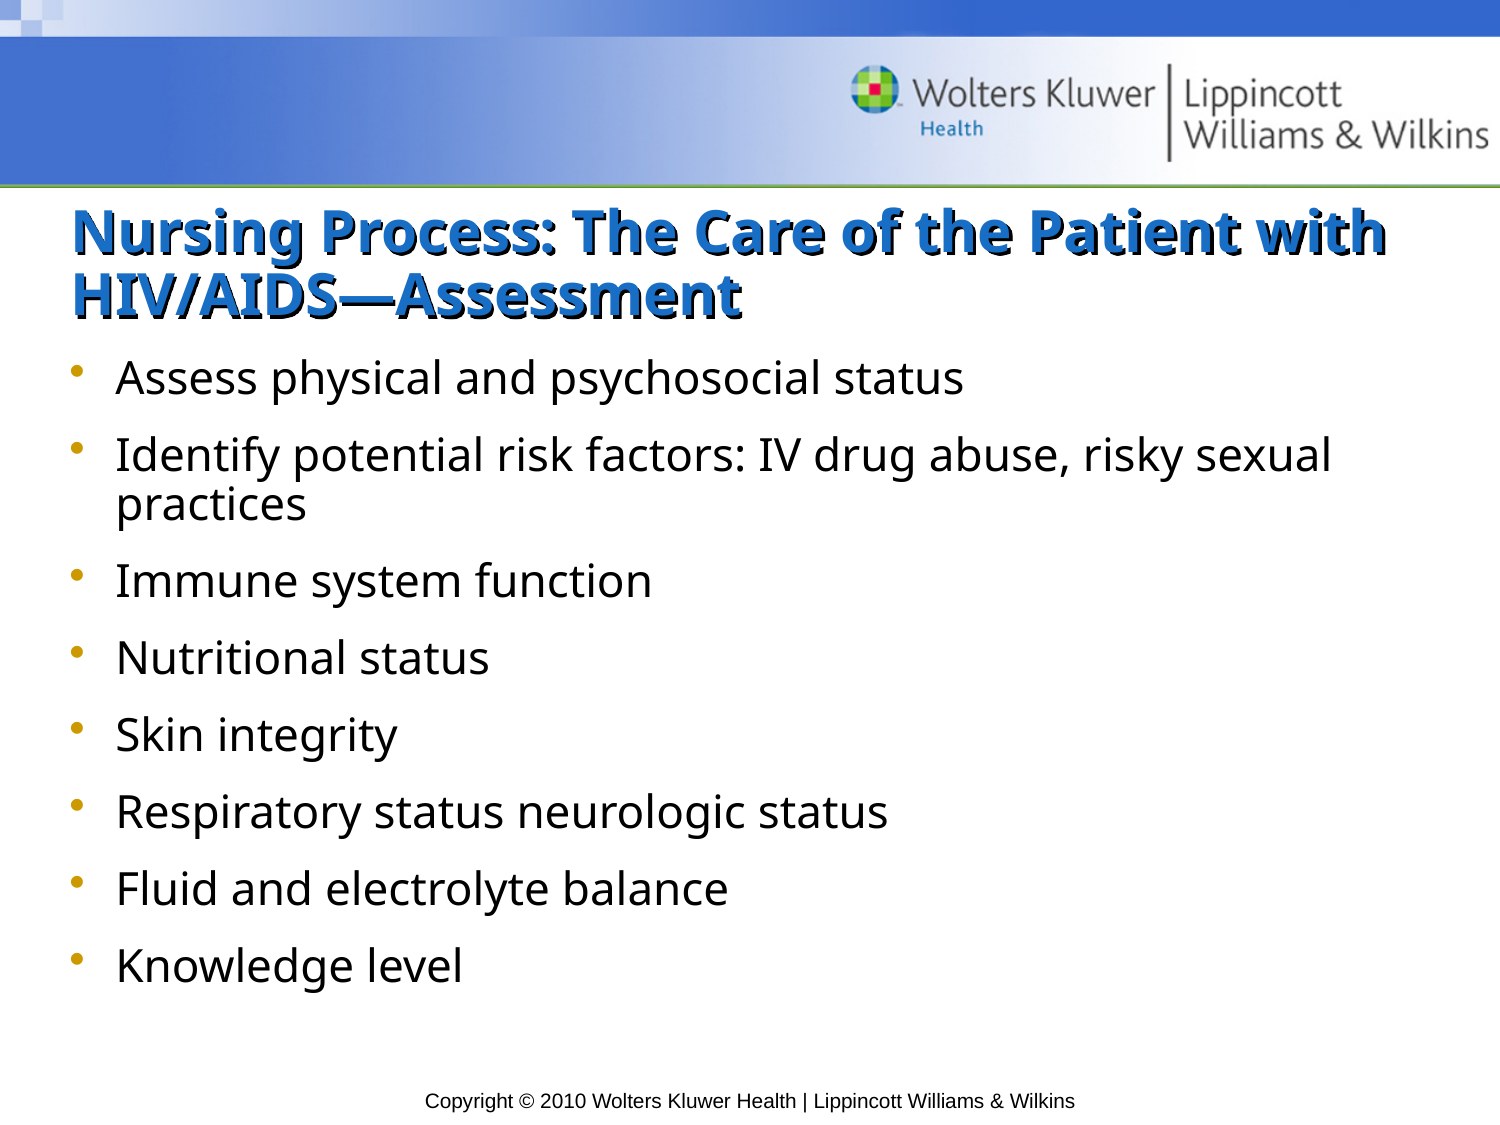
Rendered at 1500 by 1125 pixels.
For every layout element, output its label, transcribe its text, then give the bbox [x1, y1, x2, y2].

list Assess physical and psychosocial status Identify potential risk factors: IV drug abuse, risky sexual practices Immune system function Nutritional status Skin integrity Respiratory status neurologic status Fluid and electrolyte balance Knowledge level [53, 347, 1468, 1050]
title Nursing Process: The Care of the Patient with HIV/AIDS—Assessment [70, 201, 1470, 329]
picture [0, 0, 1500, 188]
